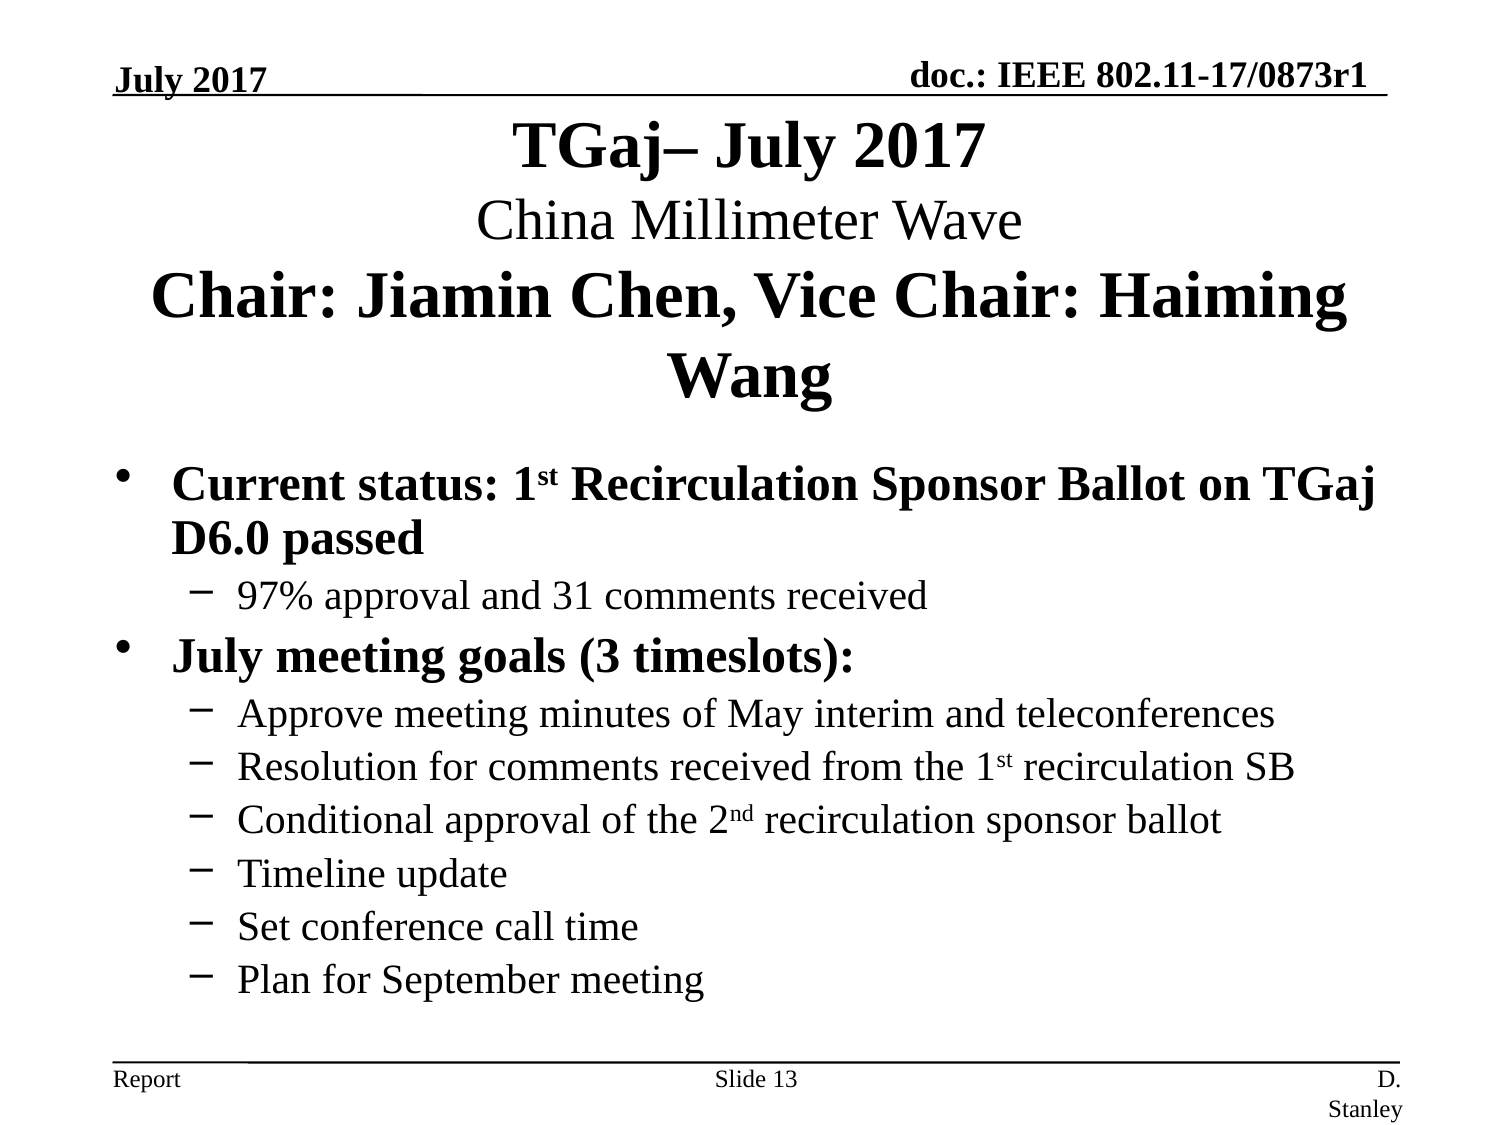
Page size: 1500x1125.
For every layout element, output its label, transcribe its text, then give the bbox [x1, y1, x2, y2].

slide_number Slide 13 [712, 1075, 800, 1093]
title TGaj– July 2017 China Millimeter Wave Chair: Jiamin Chen, Vice Chair: Haiming Wang [112, 149, 1388, 363]
footer D. Stanley, HP Enterprise [1325, 1075, 1402, 1093]
list Current status: 1st Recirculation Sponsor Ballot on TGaj D6.0 passed 97% approval and 31 comments received July meeting goals (3 timeslots): Approve meeting minutes of May interim and teleconferences Resolution for comments received from the 1st recirculation SB Conditional approval of the 2nd recirculation sponsor ballot Timeline update Set conference call time Plan for September meeting [99, 450, 1450, 1075]
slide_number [114, 54, 269, 100]
